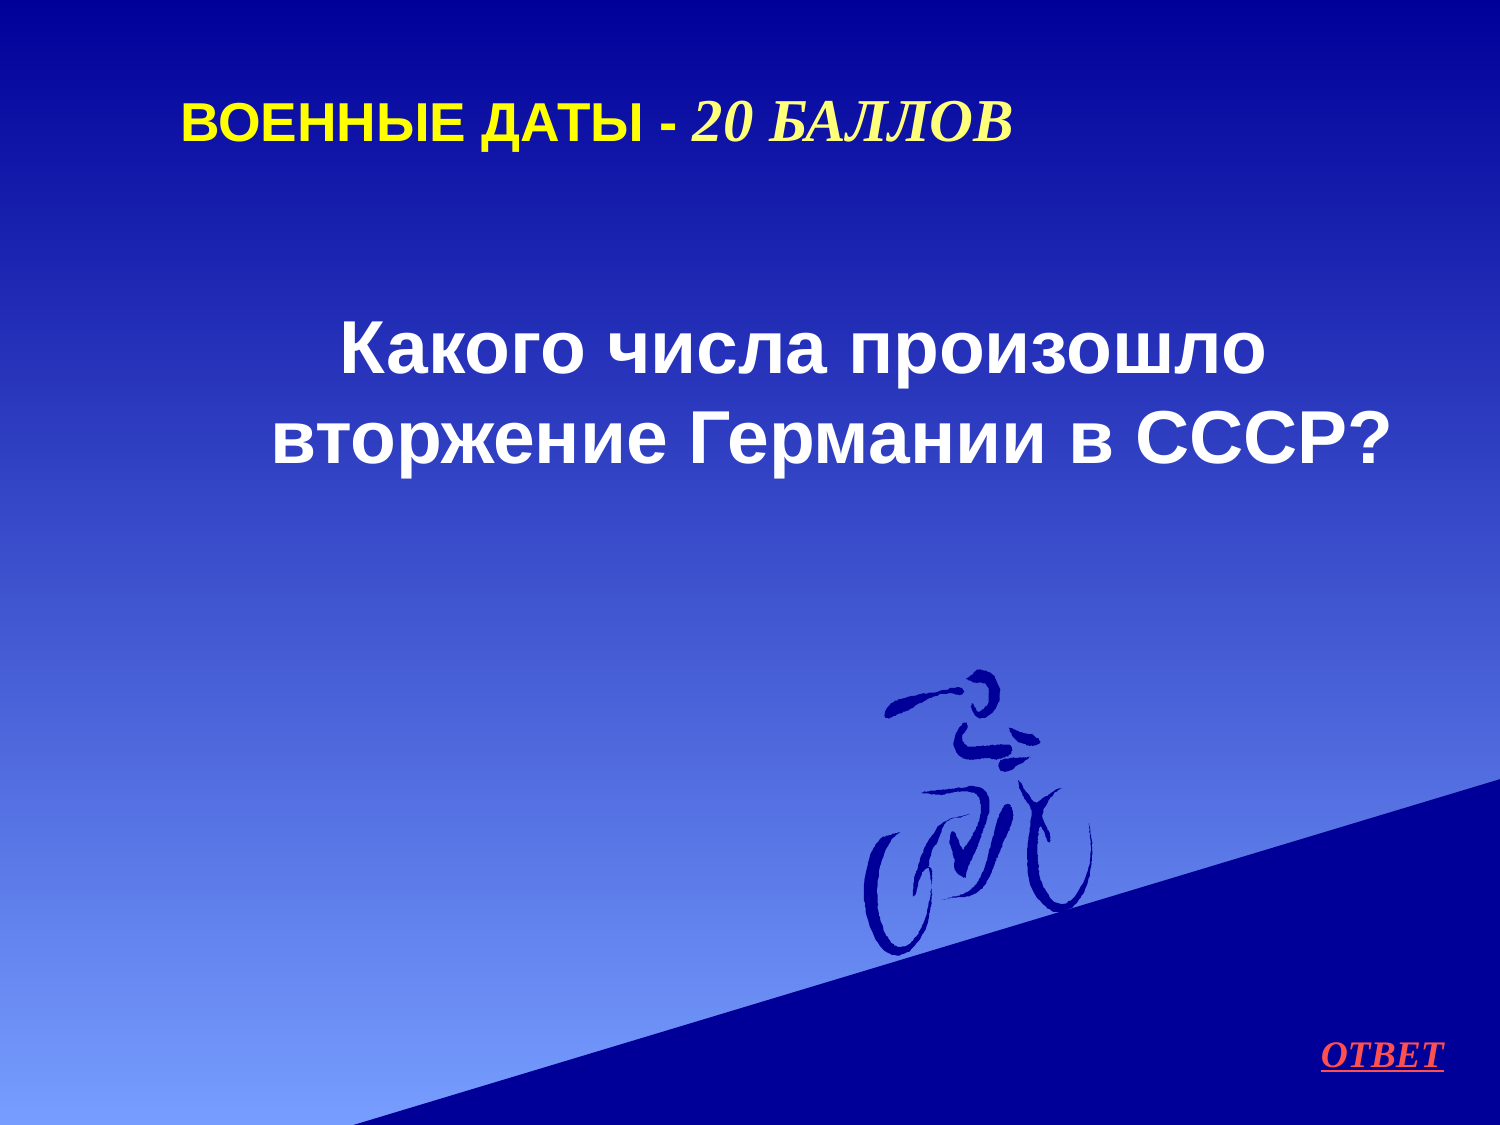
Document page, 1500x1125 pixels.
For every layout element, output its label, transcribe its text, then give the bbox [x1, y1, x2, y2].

title военные даты - 20 баллов [149, 0, 1500, 235]
text_box ОТВЕТ [1306, 1023, 1459, 1083]
list Какого числа произошло вторжение Германии в СССР? [147, 290, 1461, 504]
